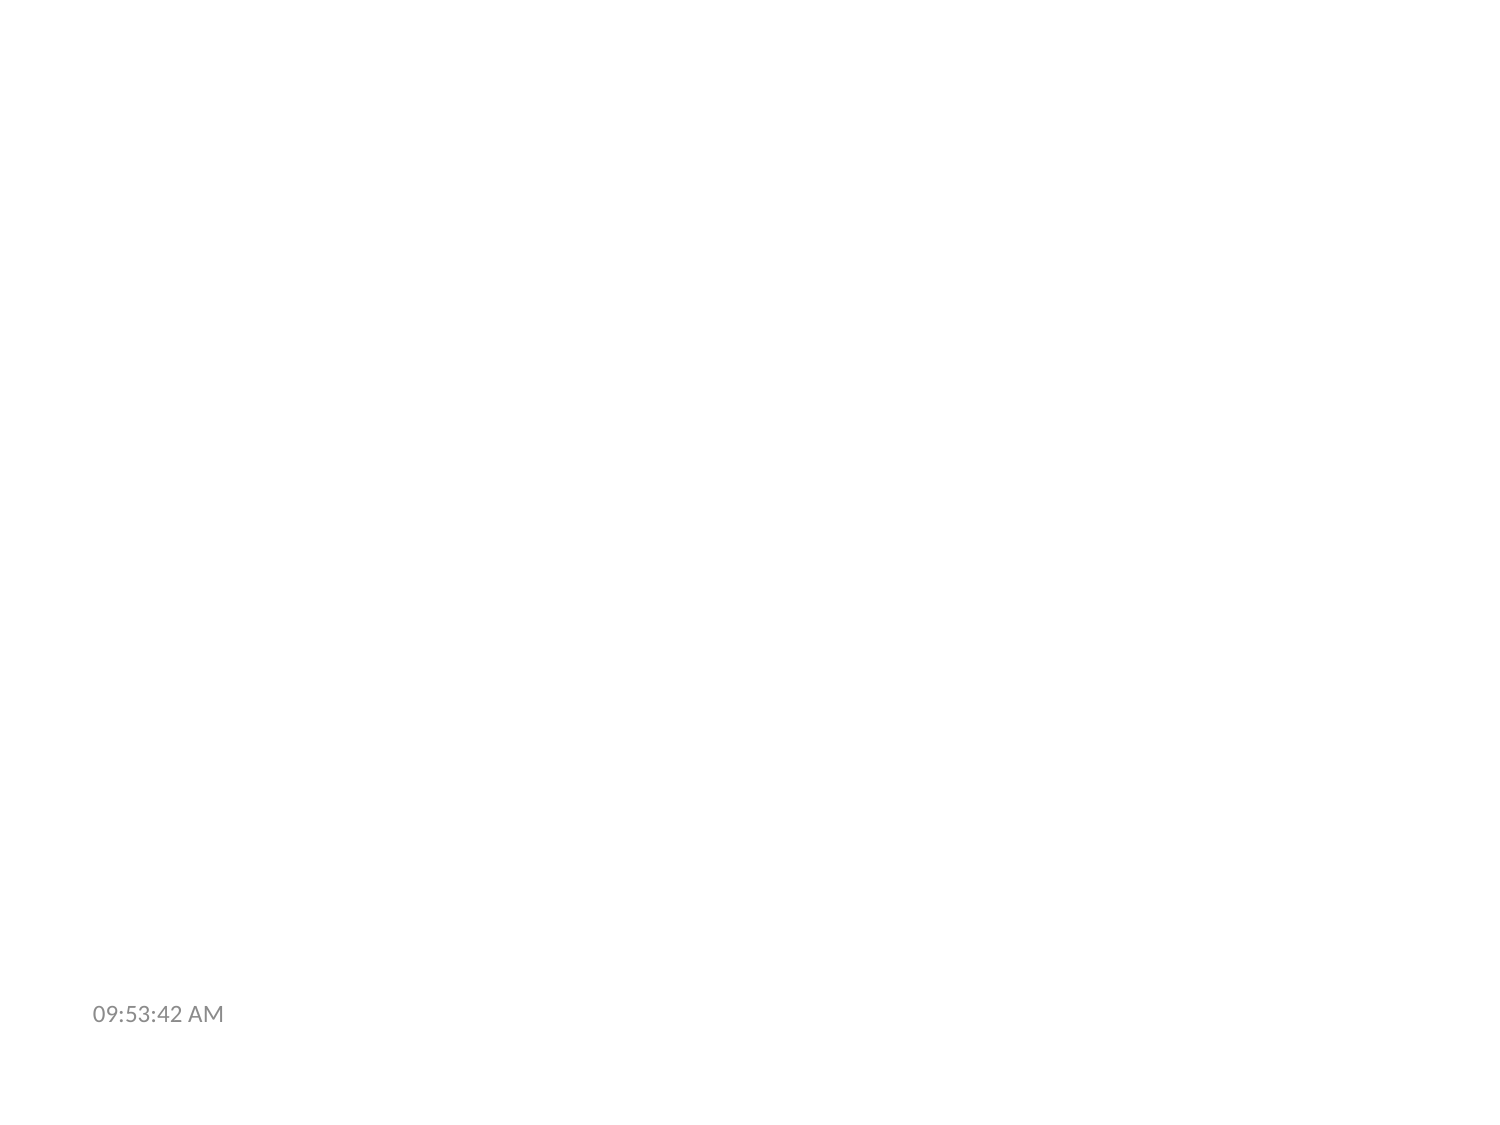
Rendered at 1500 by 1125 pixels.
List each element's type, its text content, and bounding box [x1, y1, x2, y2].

text_box 3:35:09 PM [77, 982, 428, 1043]
